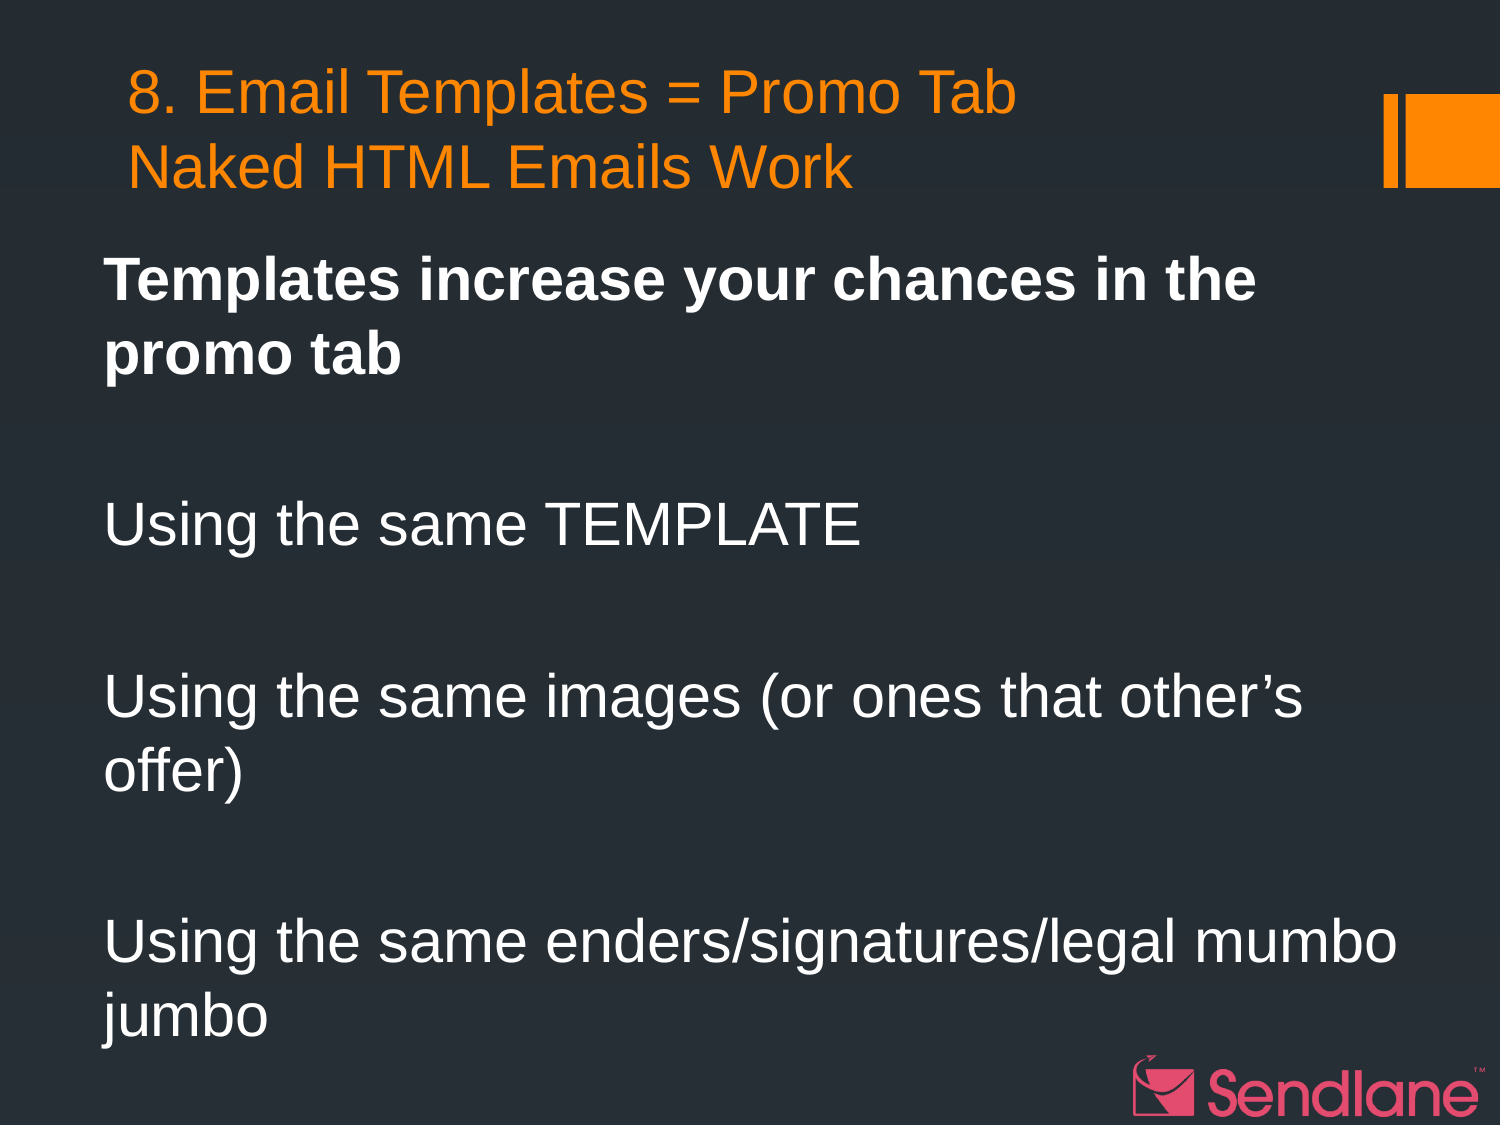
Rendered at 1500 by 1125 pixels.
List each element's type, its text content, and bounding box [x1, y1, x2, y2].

subtitle Templates increase your chances in the promo tab Using the same TEMPLATE Using the same images (or ones that other’s offer) Using the same enders/signatures/legal mumbo jumbo [88, 231, 1459, 1059]
picture [1127, 1027, 1489, 1125]
title 8. Email Templates = Promo Tab Naked HTML Emails Work [112, 42, 1447, 209]
